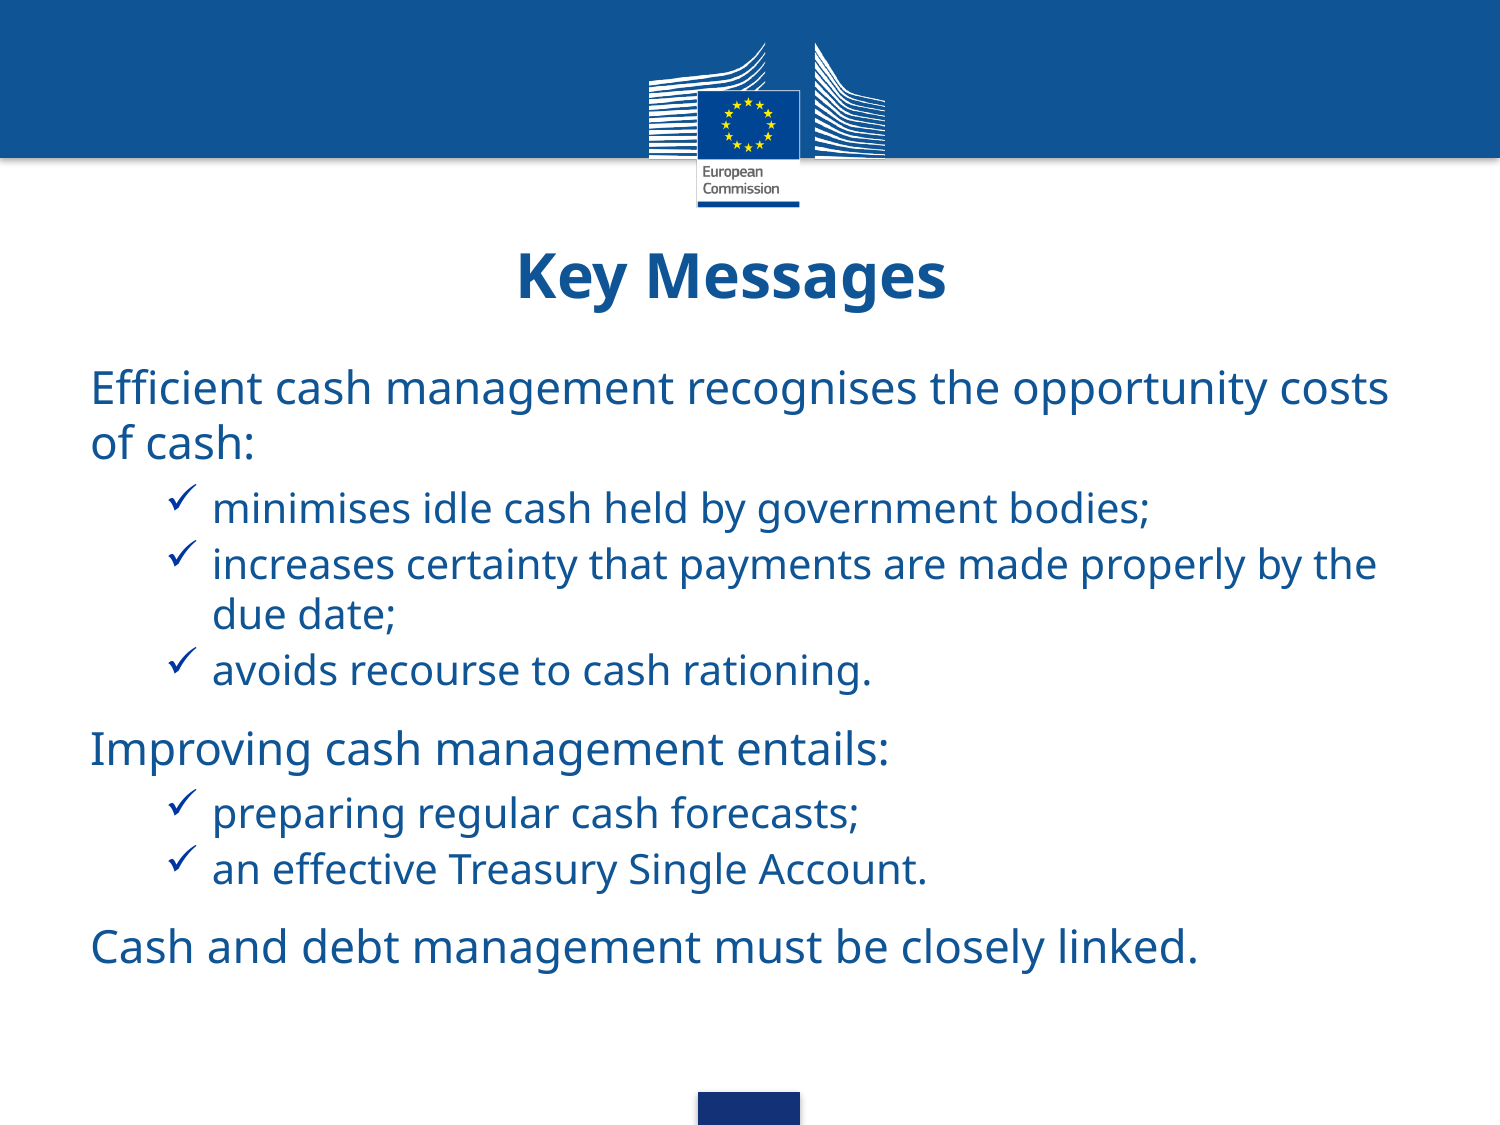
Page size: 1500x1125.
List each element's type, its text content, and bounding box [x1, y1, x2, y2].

title Key Messages [64, 219, 1416, 329]
list Efficient cash management recognises the opportunity costs of cash: minimises idle cash held by government bodies; increases certainty that payments are made properly by the due date; avoids recourse to cash rationing. Improving cash management entails: preparing regular cash forecasts; an effective Treasury Single Account. Cash and debt management must be closely linked. [74, 351, 1426, 1091]
picture [649, 42, 885, 208]
